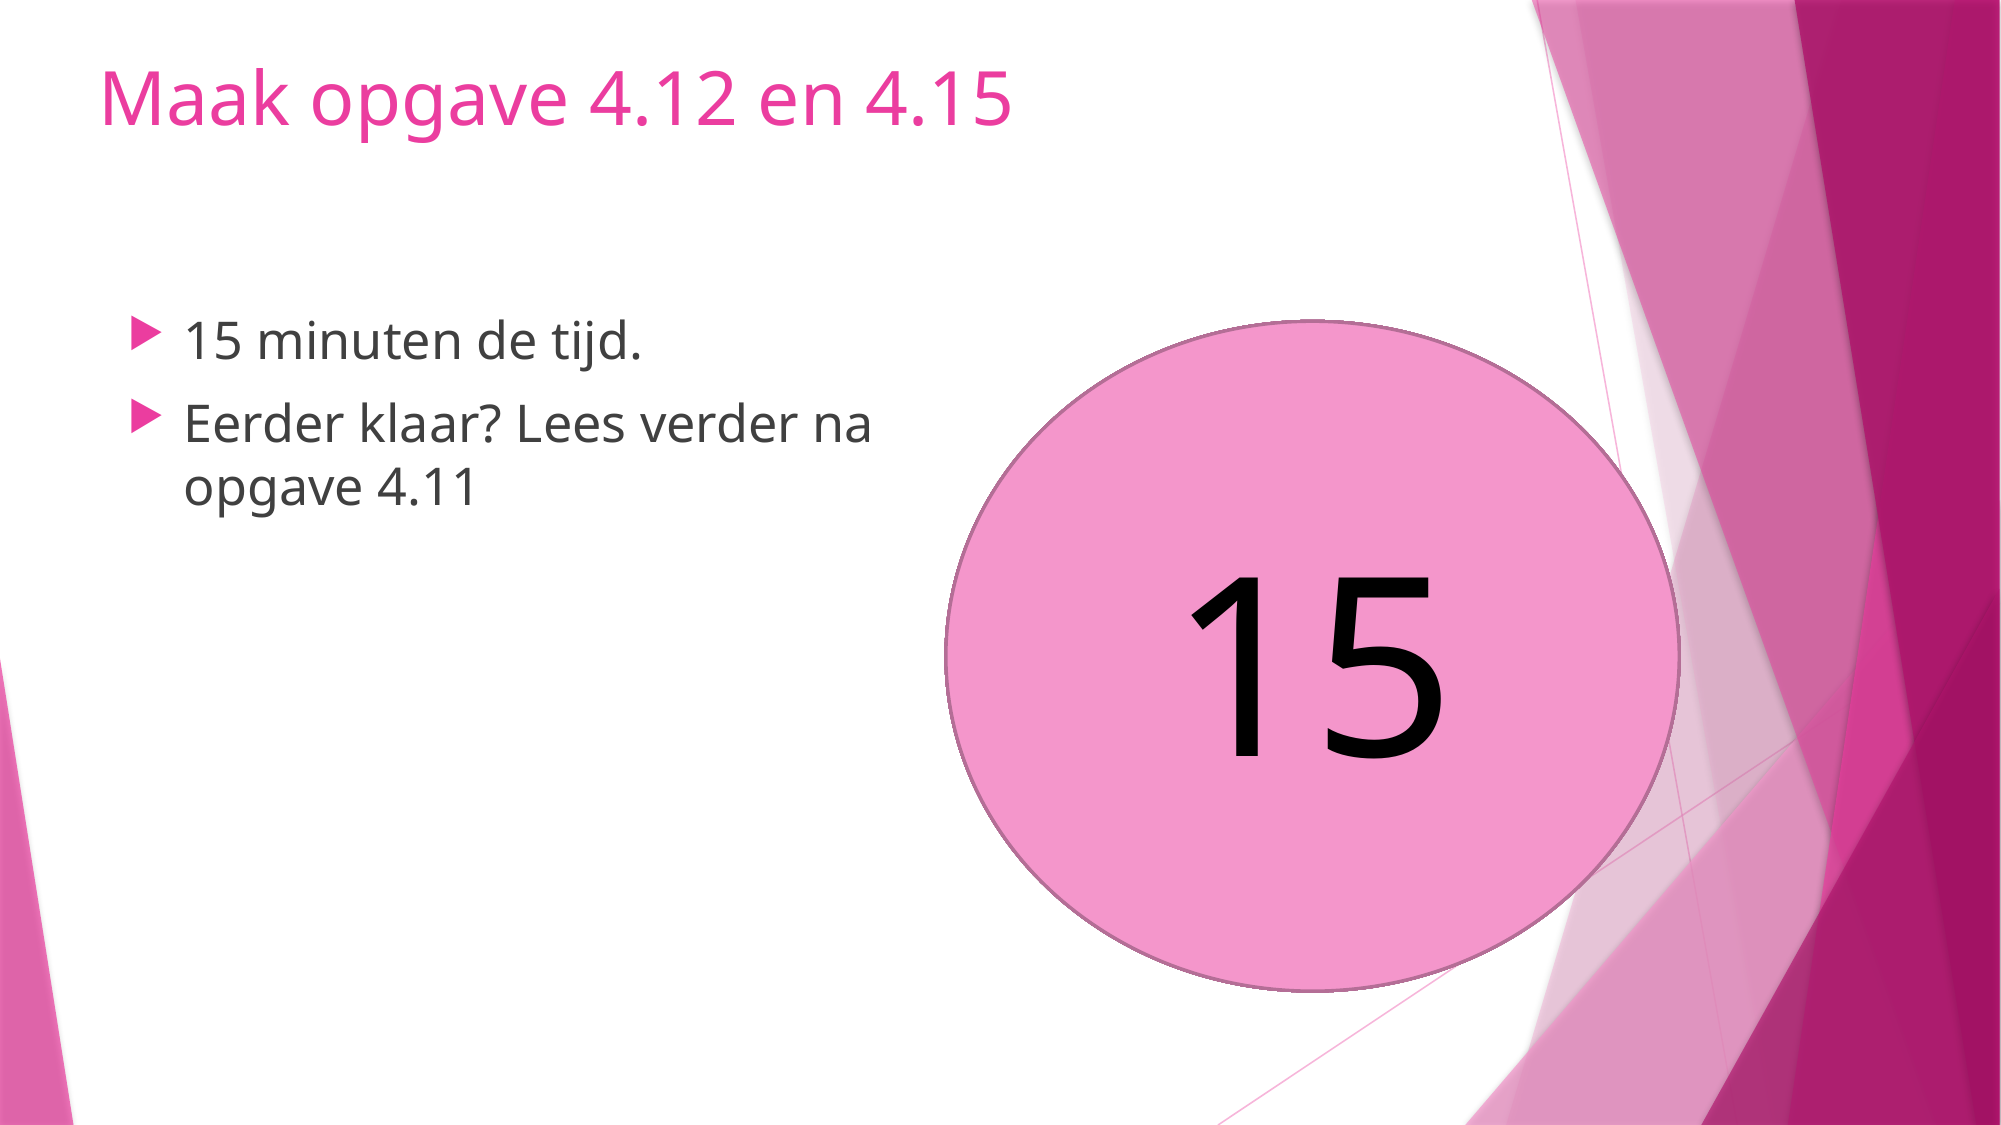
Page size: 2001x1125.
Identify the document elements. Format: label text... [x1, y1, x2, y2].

list 15 minuten de tijd. Eerder klaar? Lees verder na opgave 4.11 [112, 299, 896, 992]
title Maak opgave 4.12 en 4.15 [83, 42, 1494, 260]
text_box 15 [944, 319, 1681, 993]
